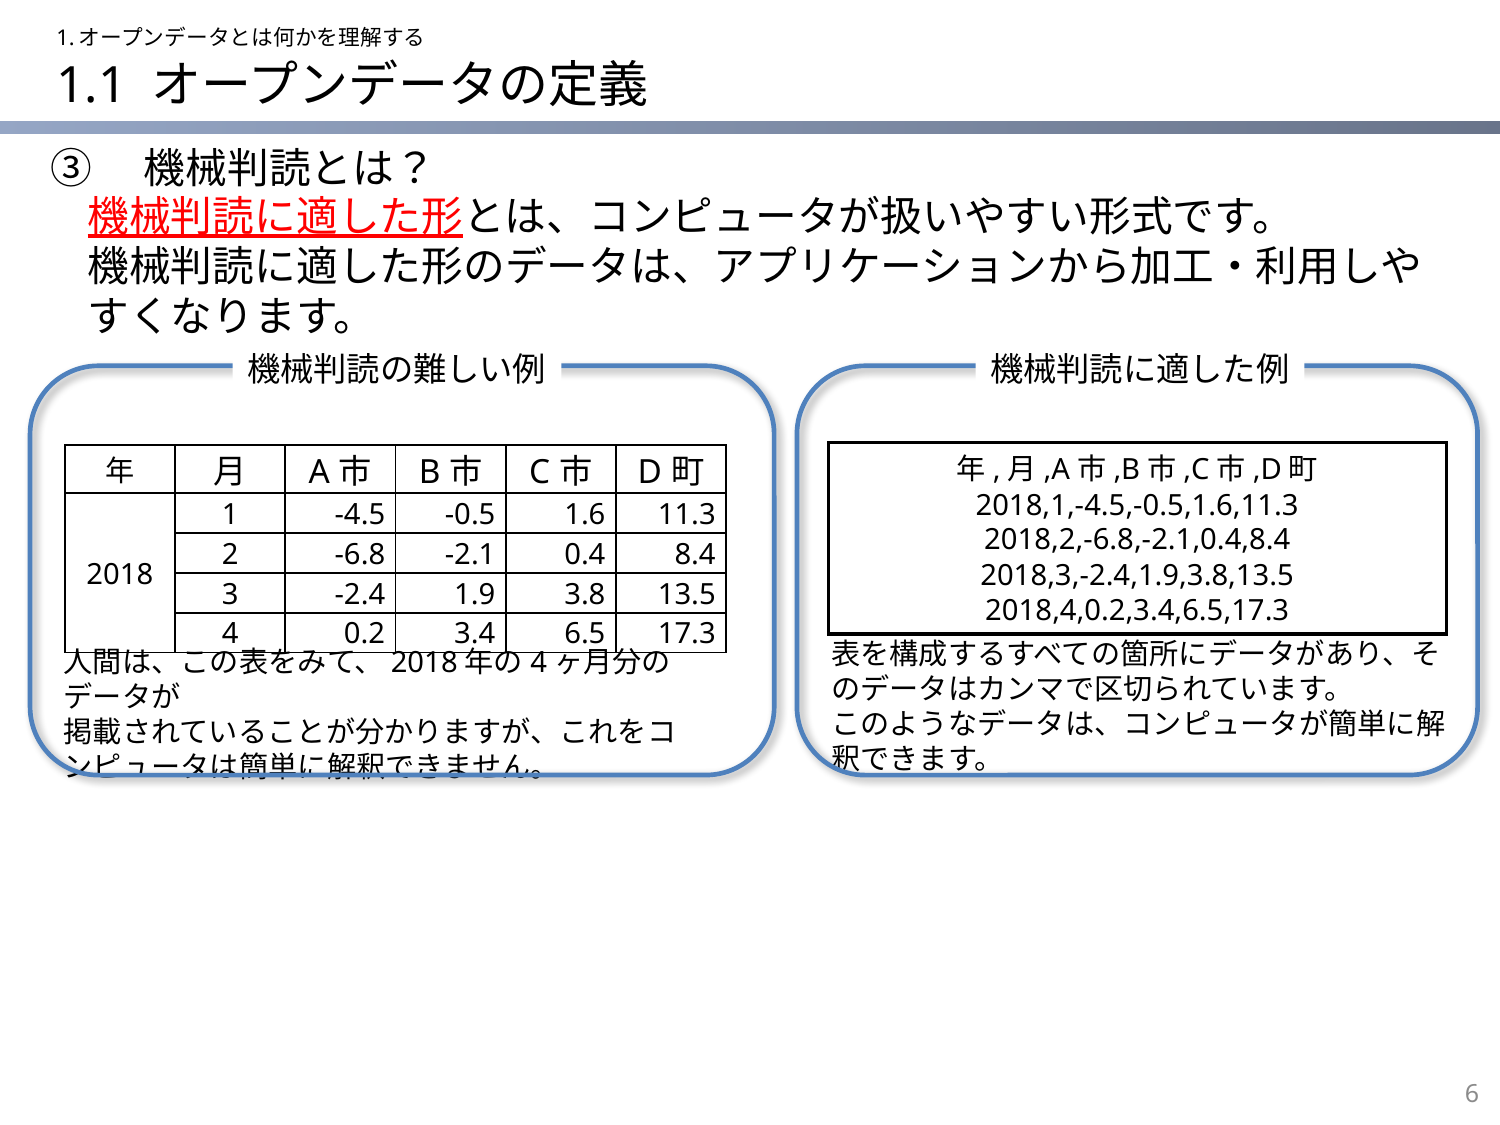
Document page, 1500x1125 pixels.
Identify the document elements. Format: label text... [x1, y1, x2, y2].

text_box ③ 機械判読とは？ [34, 137, 491, 198]
text_box 機械判読に適した例 [975, 340, 1305, 396]
slide_number 5 [1411, 1070, 1495, 1118]
text_box 機械判読に適した形とは、コンピュータが扱いやすい形式です。 機械判読に適した形のデータは、アプリケーションから加工・利用しやすくなります。 [71, 234, 1440, 295]
text_box [29, 364, 776, 777]
text_box 1.オープンデータとは何かを理解する [41, 19, 1471, 58]
title 1.1 オープンデータの定義 [41, 58, 1471, 122]
text_box 年,月,A市,B市,C市,D町 2018,1,-4.5,-0.5,1.6,11.3 2018,2,-6.8,-2.1,0.4,8.4 2018,3,-2.4,1.9,3.8,13.5 2018,4,0.2,3.4,6.5,17.3 [827, 441, 1447, 635]
text_box 機械判読の難しい例 [232, 340, 562, 396]
text_box [795, 364, 1479, 777]
